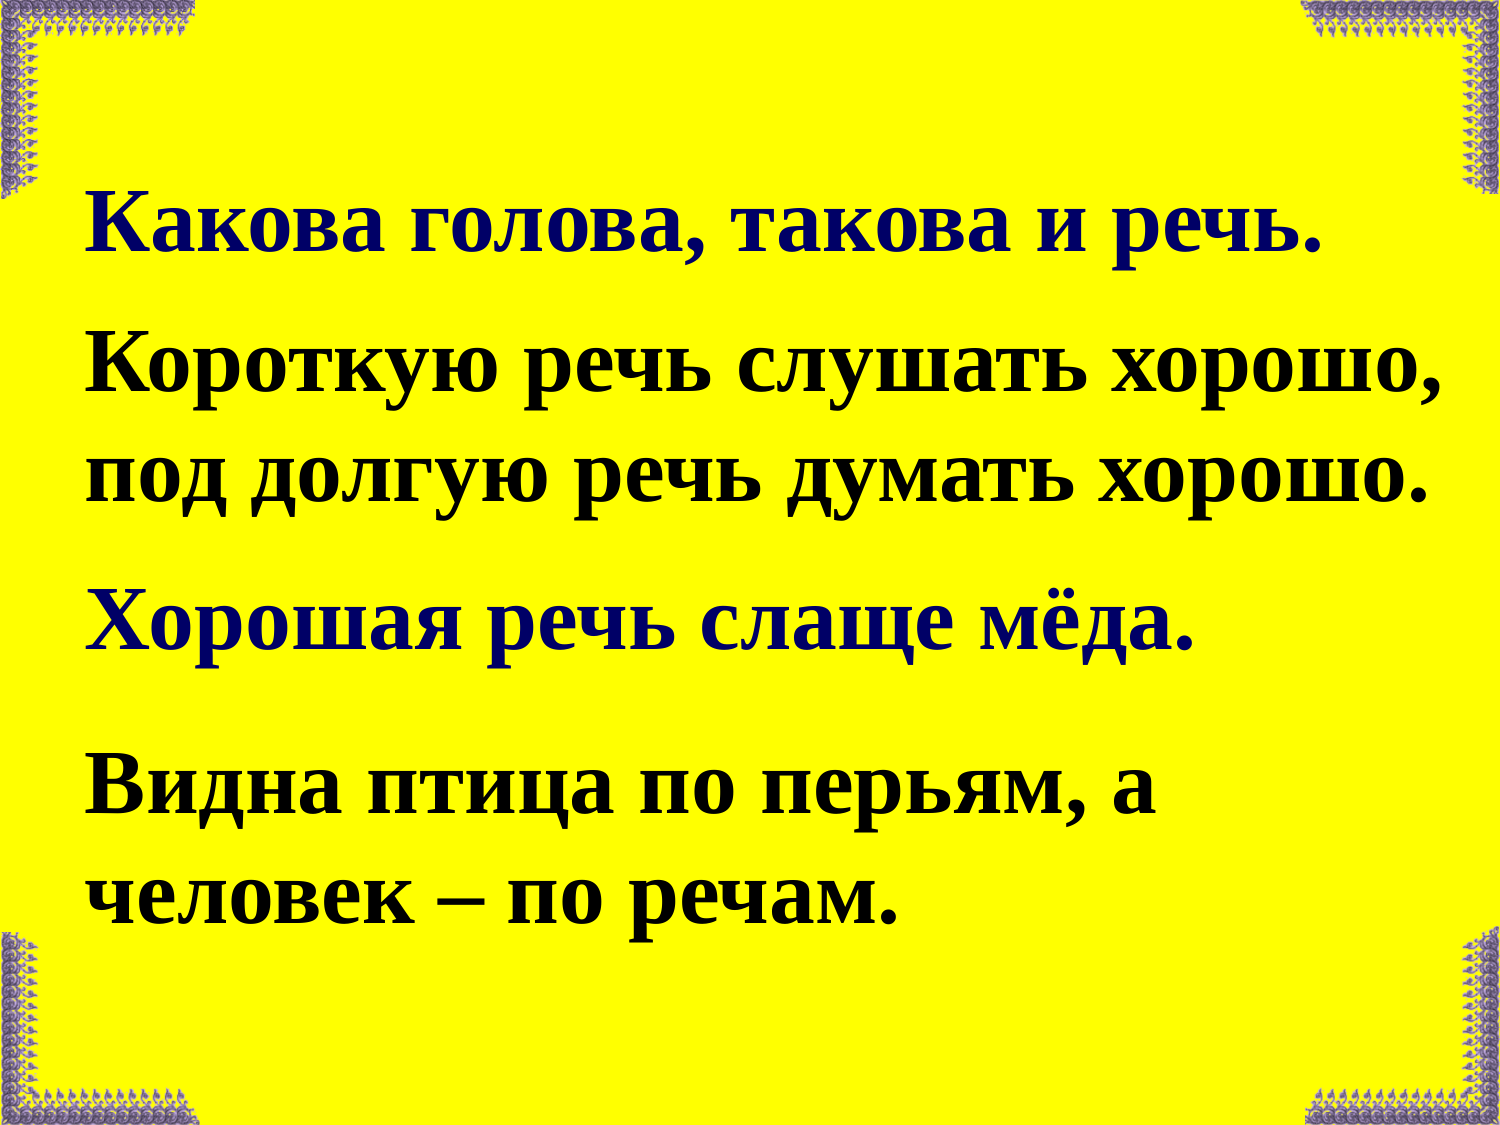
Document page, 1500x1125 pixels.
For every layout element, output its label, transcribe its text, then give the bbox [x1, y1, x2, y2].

text_box Какова голова, такова и речь. [70, 152, 1360, 277]
picture [1298, 0, 1500, 194]
text_box Хорошая речь слаще мёда. [70, 550, 1231, 676]
text_box Короткую речь слушать хорошо, под долгую речь думать хорошо. [70, 292, 1489, 528]
text_box Видна птица по перьям, а человек – по речам. [70, 714, 1231, 950]
picture [1304, 926, 1500, 1125]
picture [0, 932, 201, 1125]
picture [0, 0, 196, 199]
